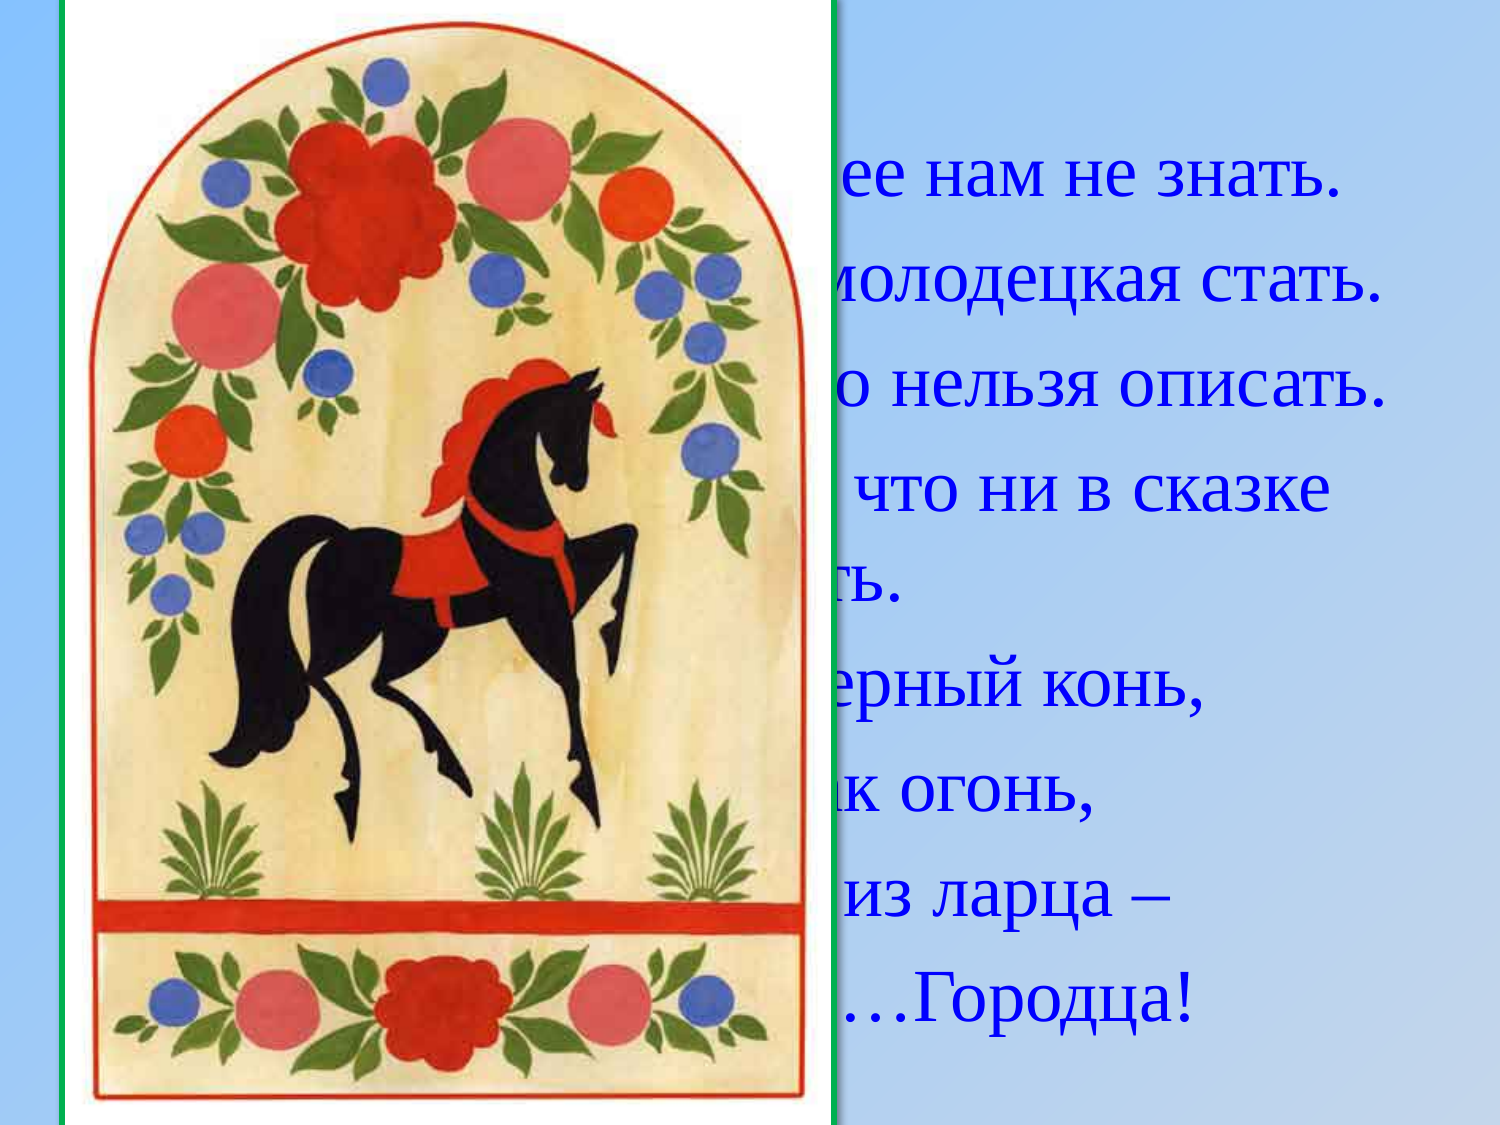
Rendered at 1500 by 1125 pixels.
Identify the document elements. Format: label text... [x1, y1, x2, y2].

picture [64, 0, 832, 1125]
list Чудо - роспись - как ее нам не знать. Здесь и жаркие кони, молодецкая стать. Здесь такие букеты, что нельзя описать. Здесь такие сюжеты, что ни в сказке сказать. Желтый вечер, черный конь, И купавки, как огонь, Птицы смотрят из ларца – Чудо-роспись ……Городца! [847, 113, 1428, 857]
